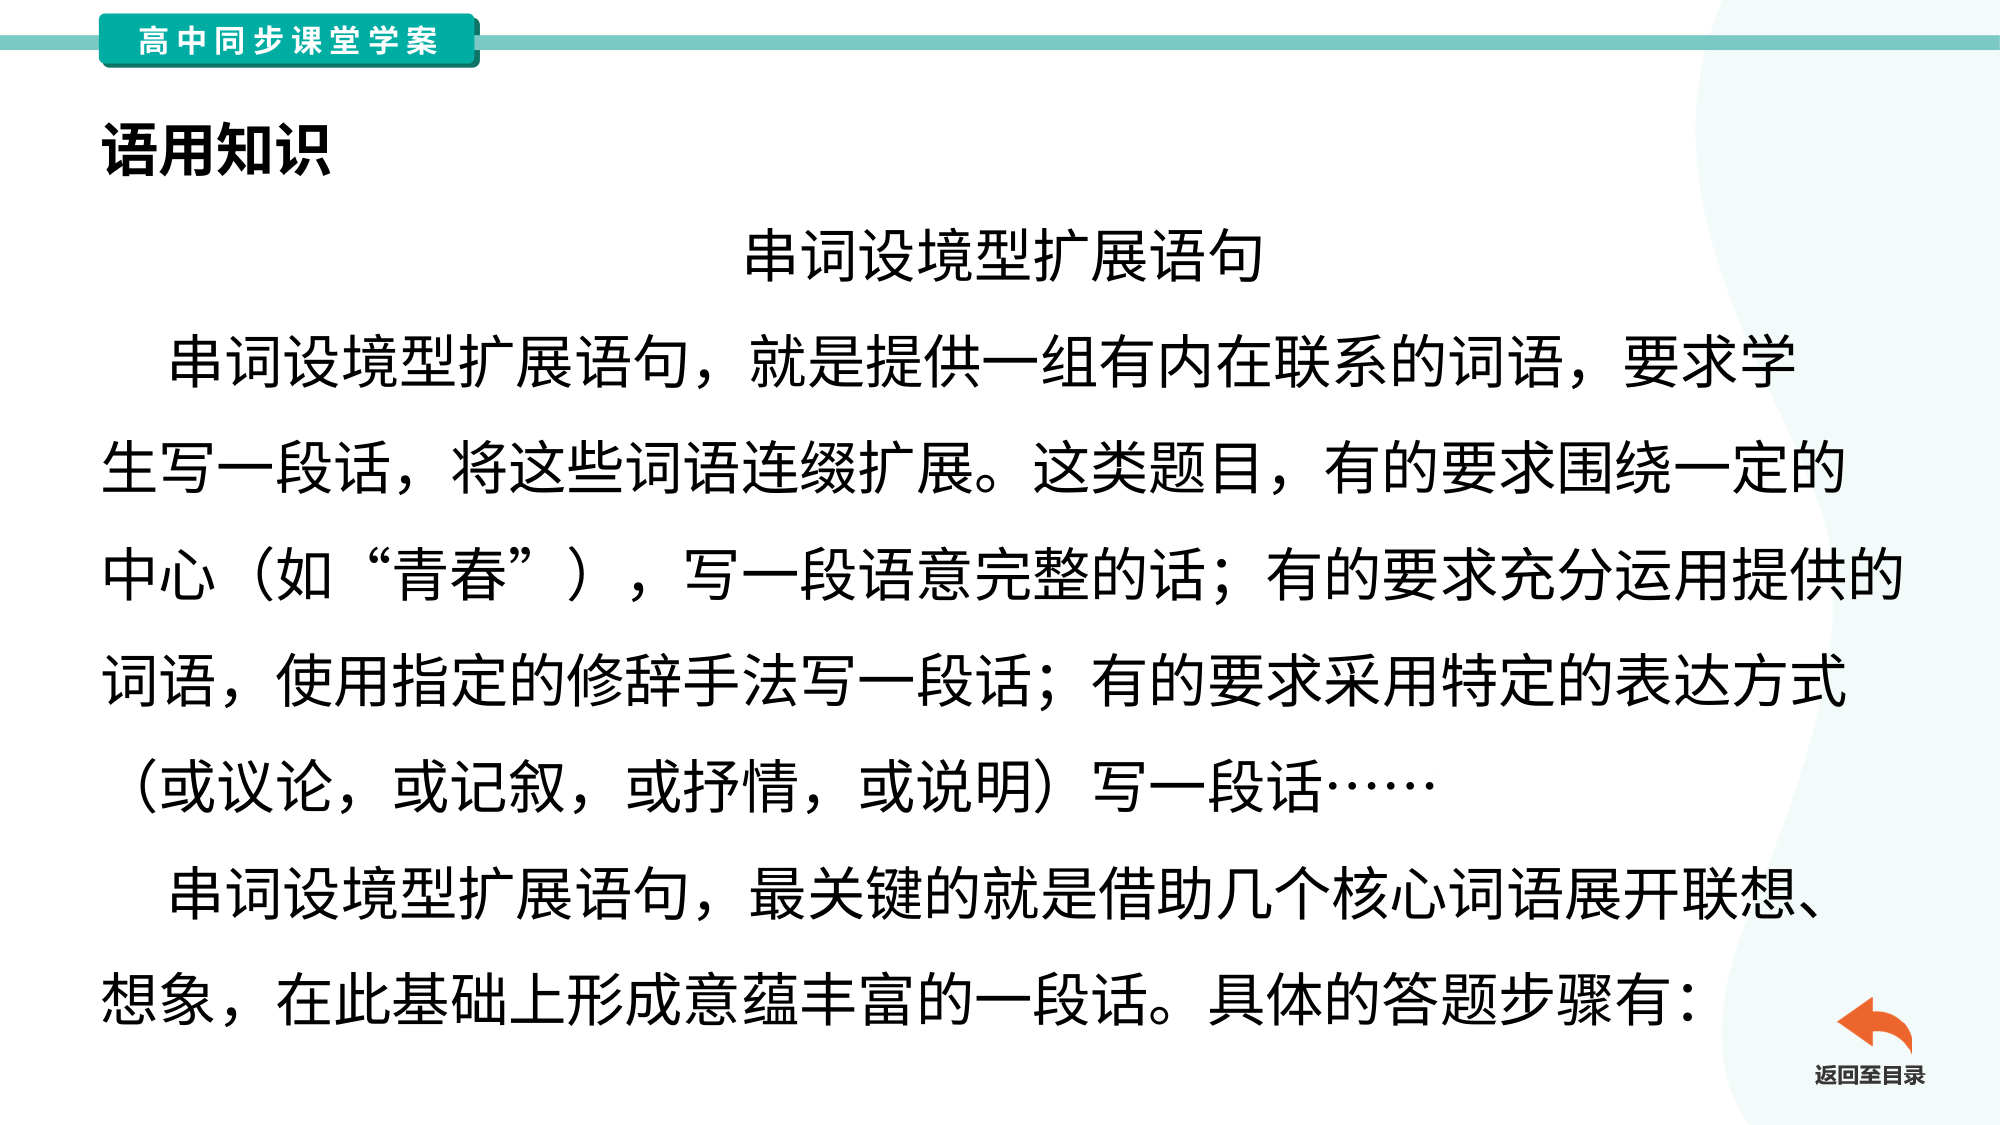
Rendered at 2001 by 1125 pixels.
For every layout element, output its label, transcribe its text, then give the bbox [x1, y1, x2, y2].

picture [0, 0, 2000, 1125]
text_box 语用知识 串词设境型扩展语句 串词设境型扩展语句，就是提供一组有内在联系的词语，要求学 生写一段话，将这些词语连缀扩展。这类题目，有的要求围绕一定的 中心（如“青春”），写一段语意完整的话；有的要求充分运用提供的 词语，使用指定的修辞手法写一段话；有的要求采用特定的表达方式 （或议论，或记叙，或抒情，或说明）写一段话…… 串词设境型扩展语句，最关键的就是借助几个核心词语展开联想、 想象，在此基础上形成意蕴丰富的一段话。具体的答题步骤有： [100, 76, 1899, 1033]
